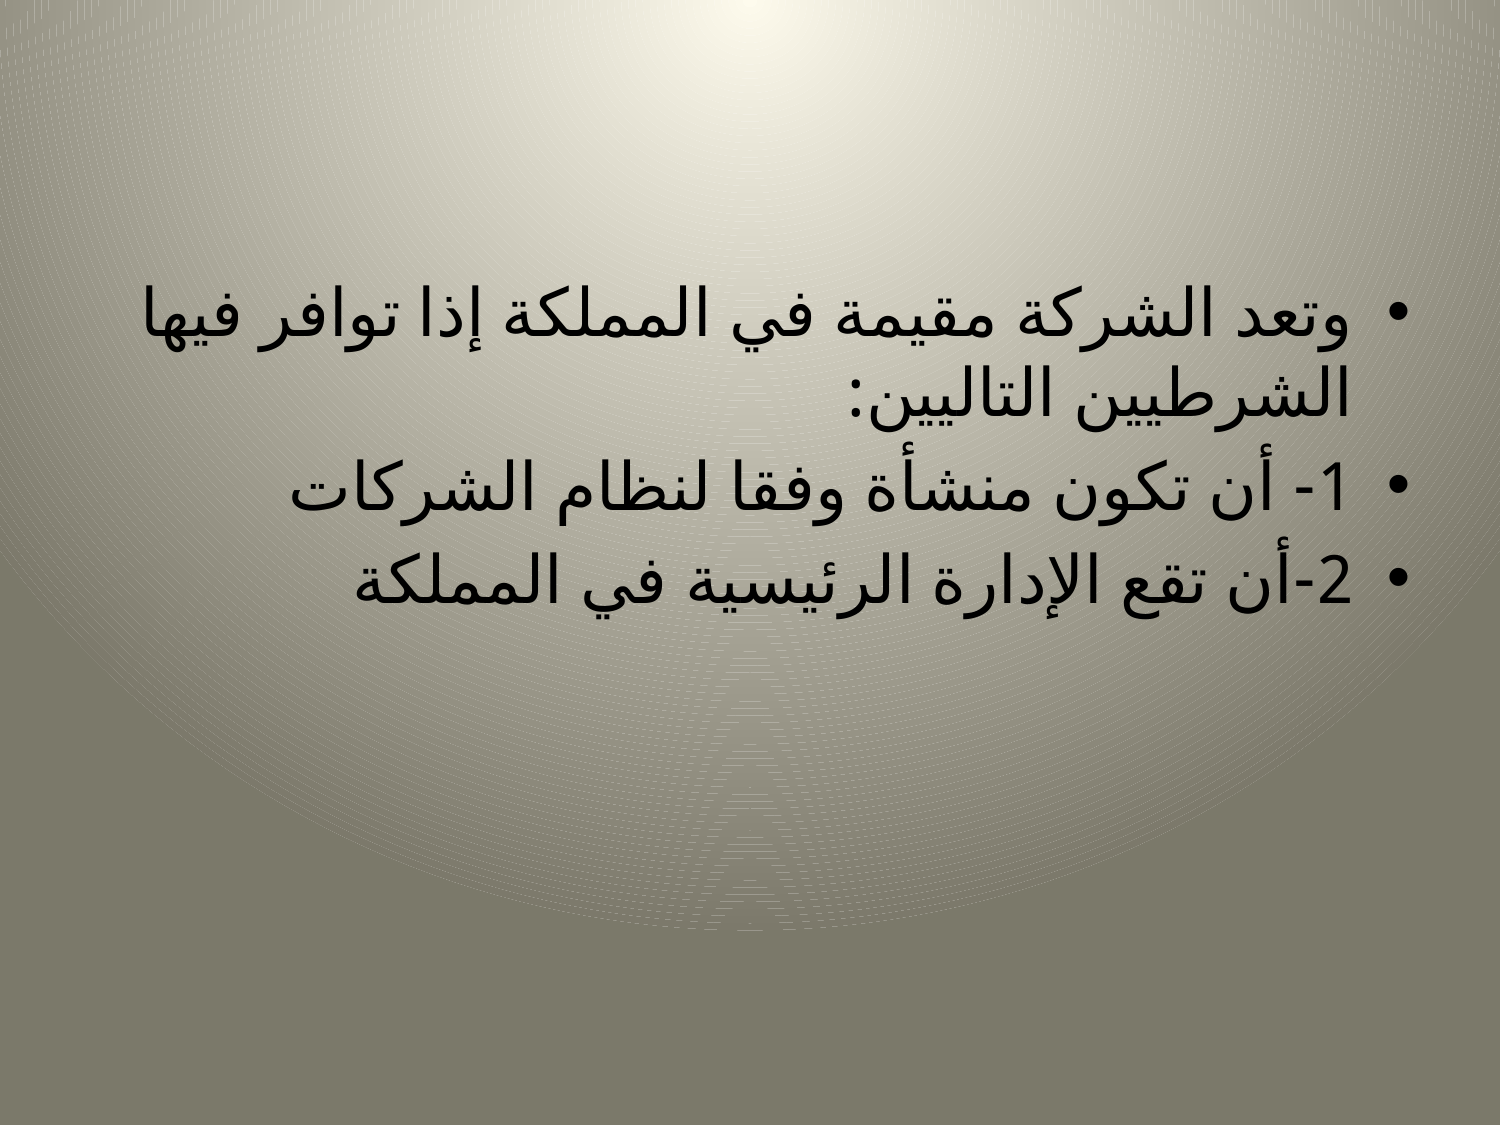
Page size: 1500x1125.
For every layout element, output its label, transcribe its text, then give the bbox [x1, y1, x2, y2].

list وتعد الشركة مقيمة في المملكة إذا توافر فيها الشرطيين التاليين: 1- أن تكون منشأة وفقا لنظام الشركات 2-أن تقع الإدارة الرئيسية في المملكة [75, 262, 1425, 1005]
